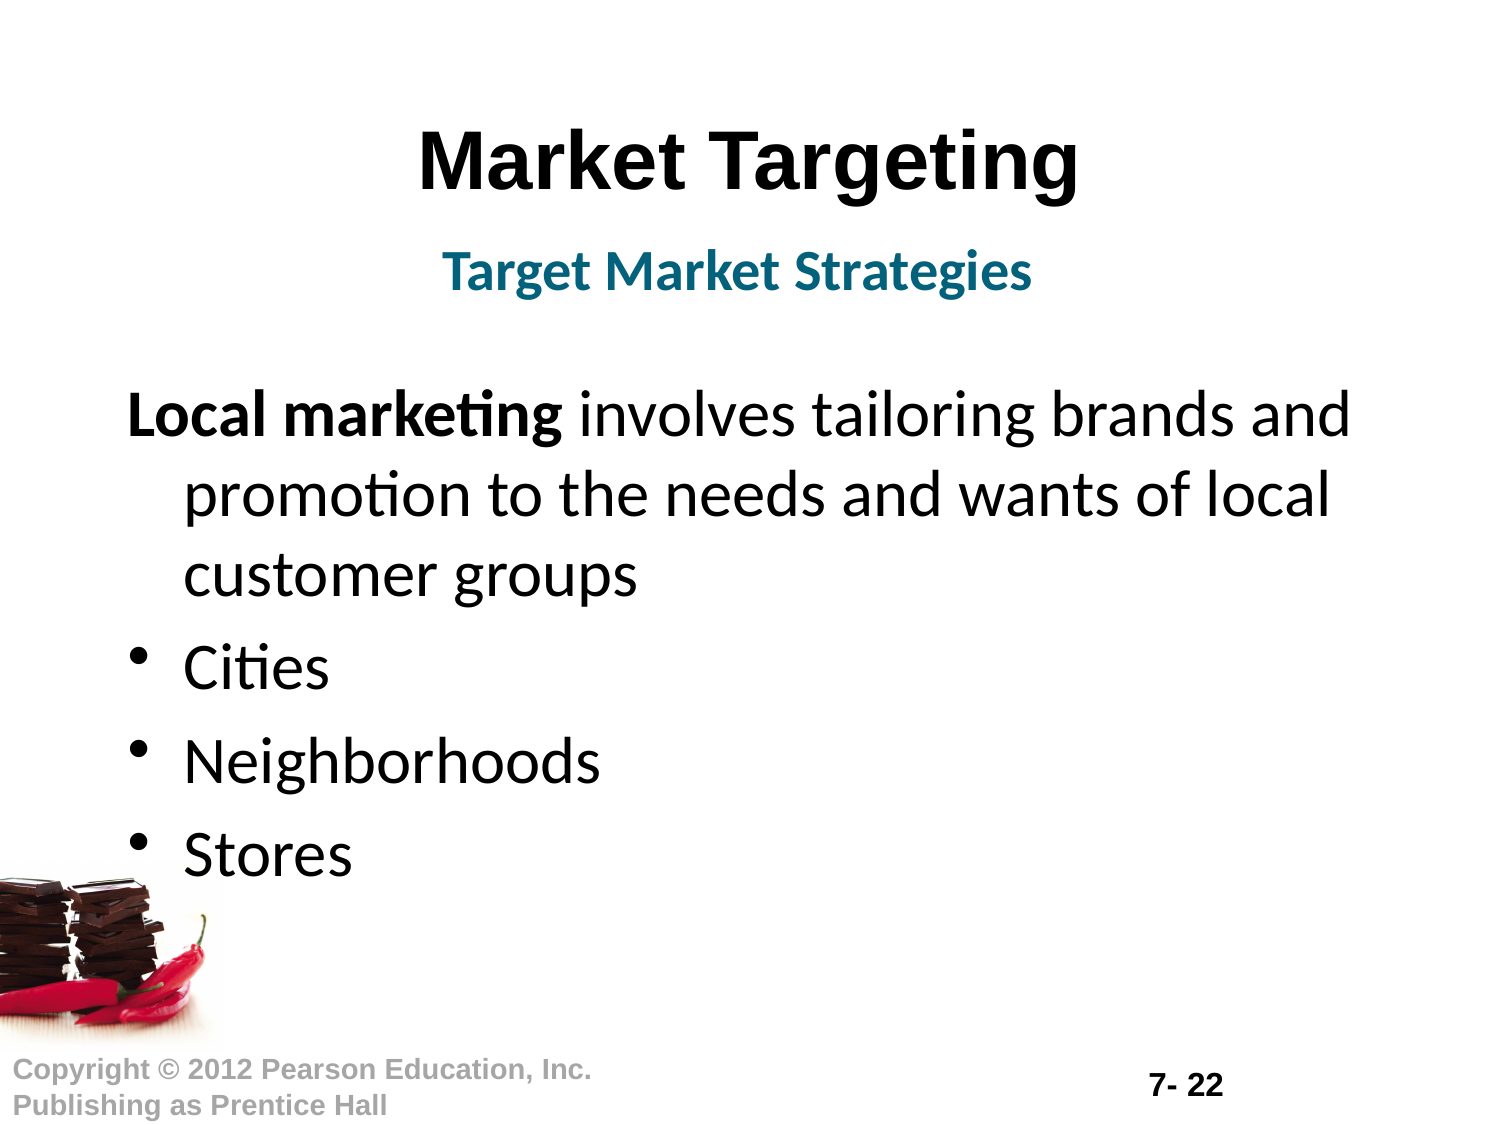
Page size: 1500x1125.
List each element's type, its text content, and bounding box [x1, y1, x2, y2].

list Target Market Strategies [149, 224, 1326, 288]
picture [0, 862, 225, 1050]
title Market Targeting [112, 37, 1388, 226]
list Local marketing involves tailoring brands and promotion to the needs and wants of local customer groups Cities Neighborhoods Stores [112, 362, 1388, 1038]
